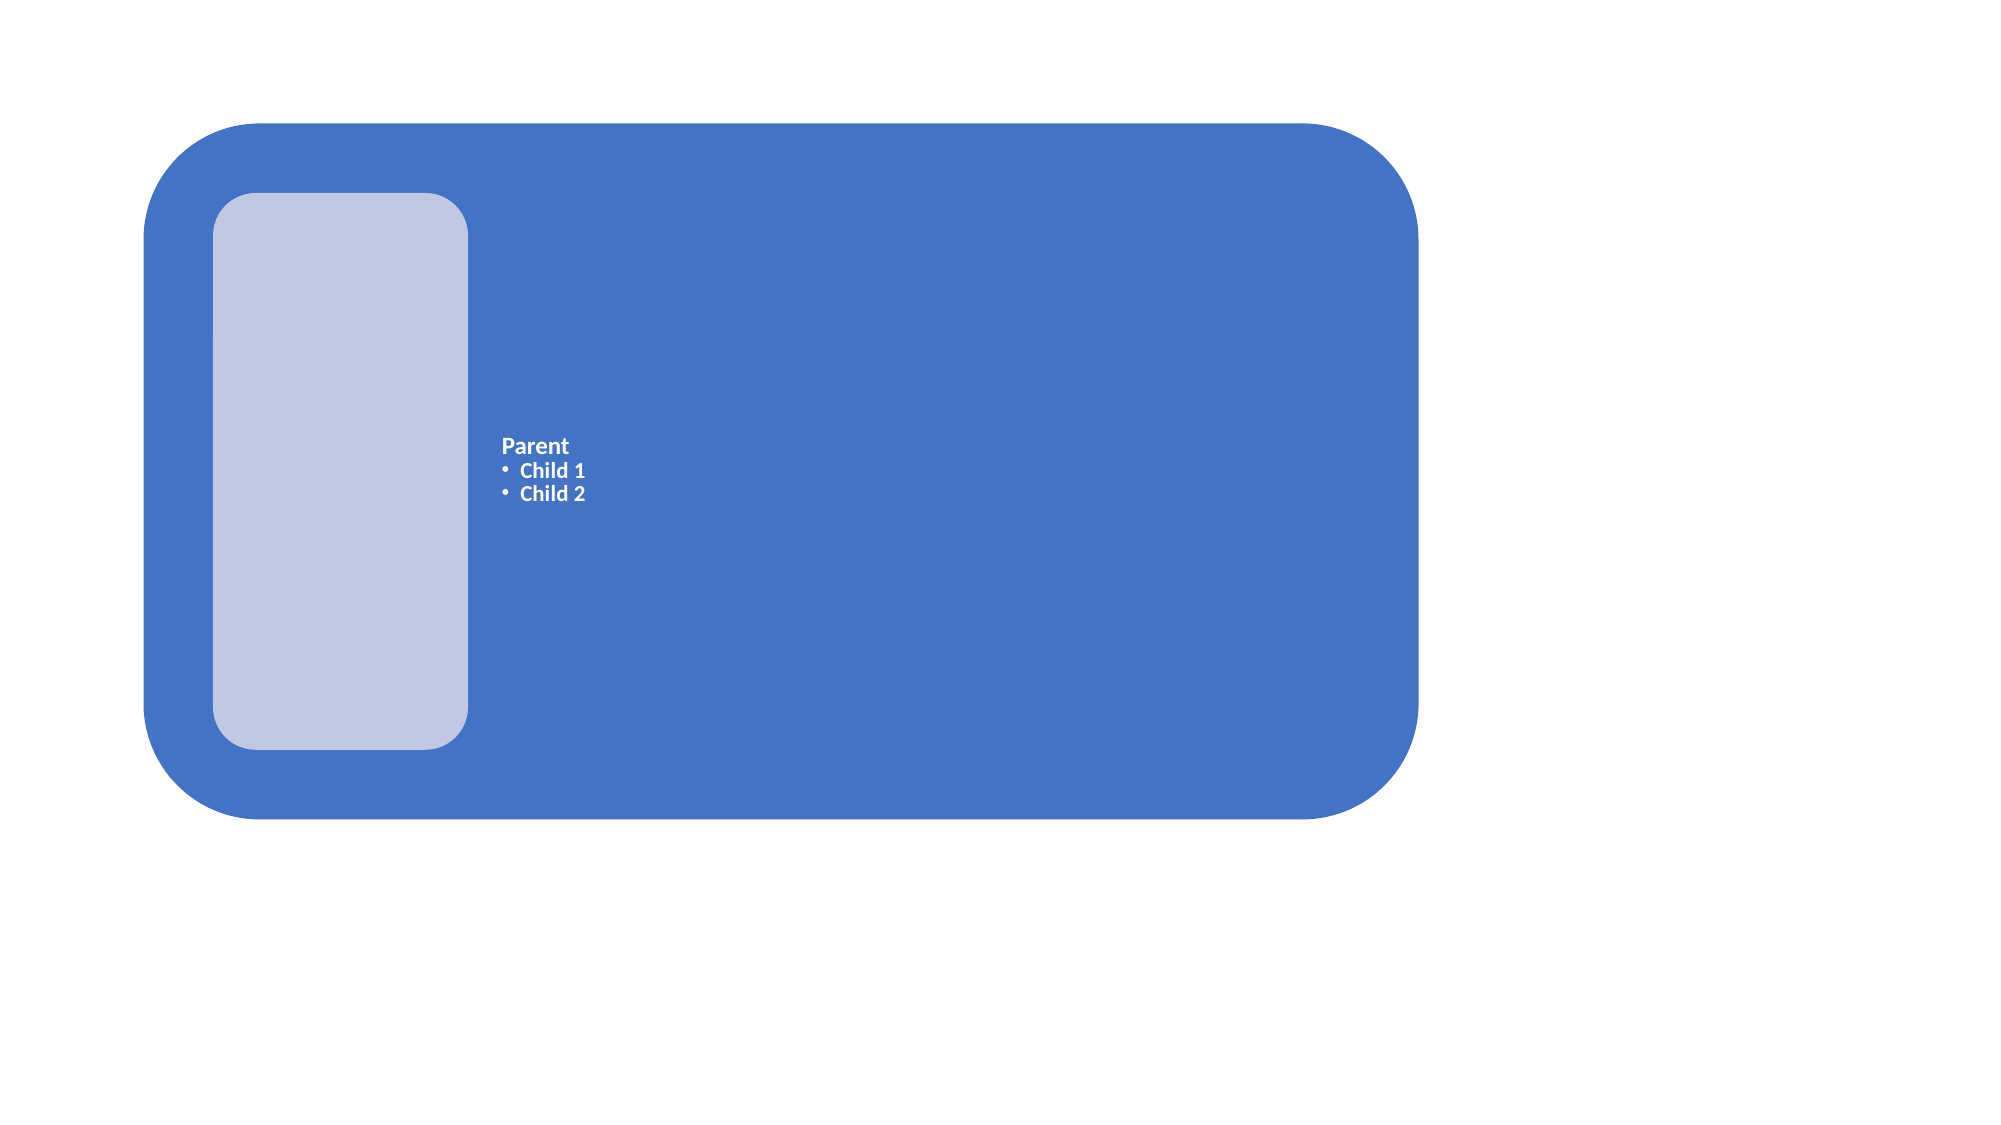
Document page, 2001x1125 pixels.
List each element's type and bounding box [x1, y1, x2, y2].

text_box [143, 123, 1419, 820]
